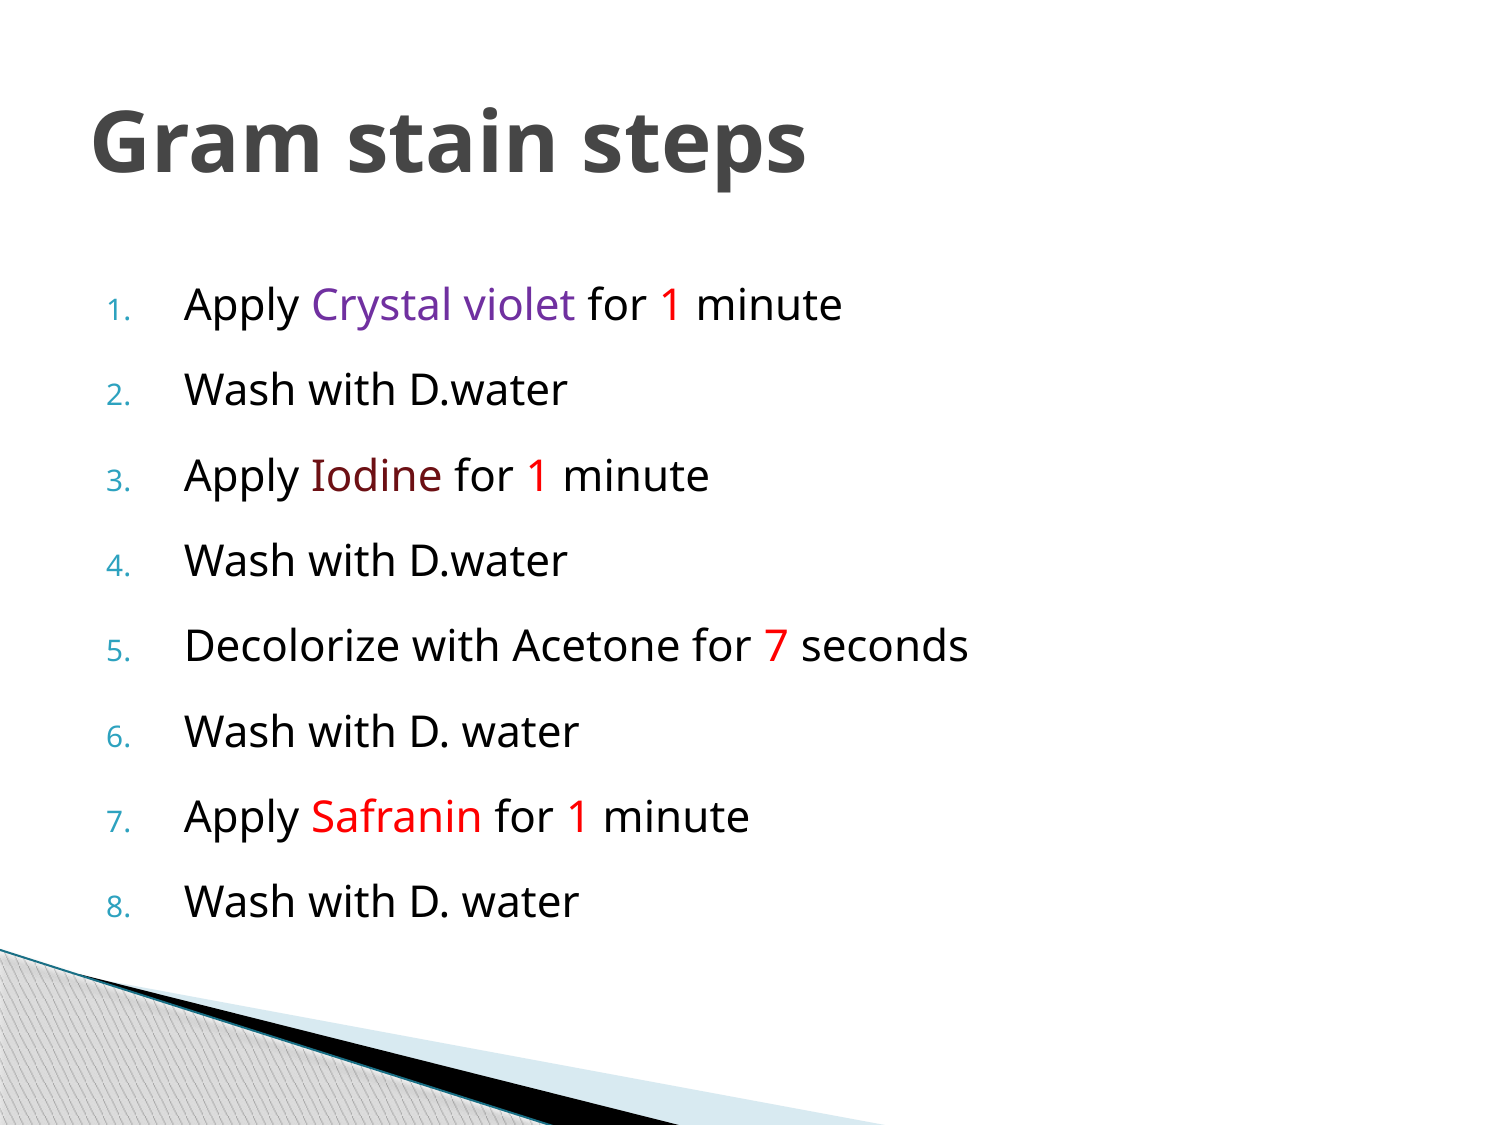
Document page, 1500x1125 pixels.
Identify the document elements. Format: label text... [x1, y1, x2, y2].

title Gram stain steps [75, 45, 1425, 233]
list Apply Crystal violet for 1 minute Wash with D.water Apply Iodine for 1 minute Wash with D.water Decolorize with Acetone for 7 seconds Wash with D. water Apply Safranin for 1 minute Wash with D. water [75, 242, 1425, 941]
